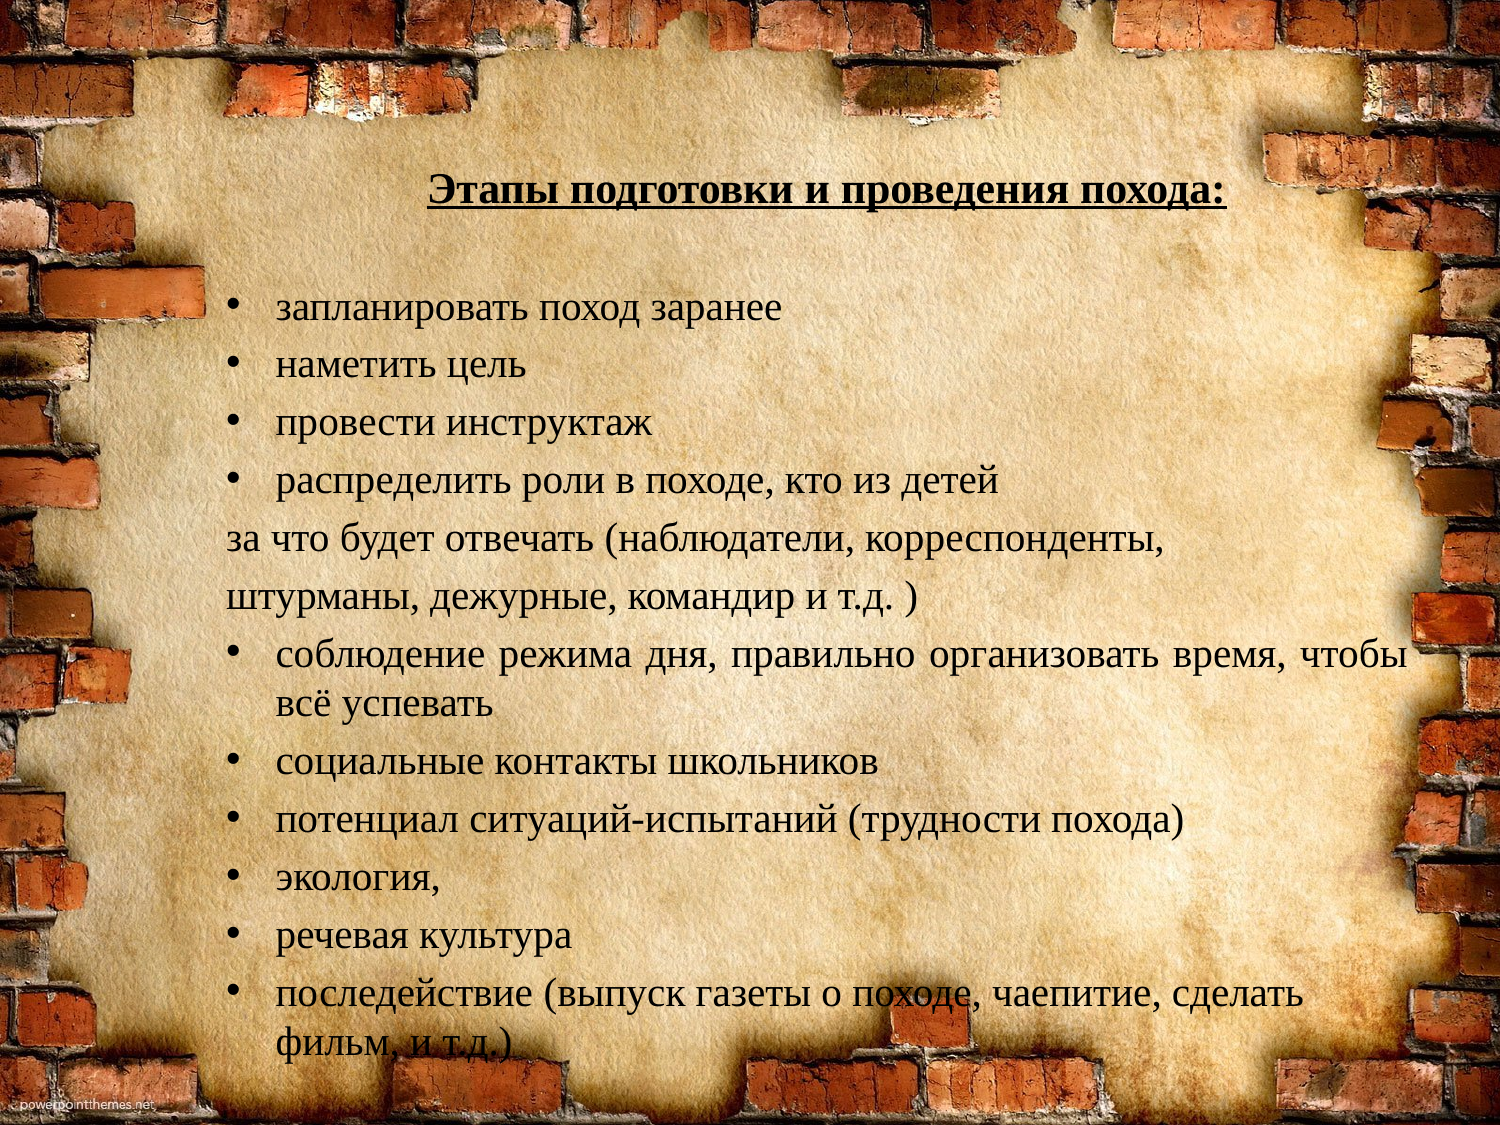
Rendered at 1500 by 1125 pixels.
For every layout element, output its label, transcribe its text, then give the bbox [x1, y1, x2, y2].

picture [0, 0, 1500, 1125]
list Этапы подготовки и проведения похода: запланировать поход заранее наметить цель провести инструктаж распределить роли в походе, кто из детей за что будет отвечать (наблюдатели, корреспонденты, штурманы, дежурные, командир и т.д. ) соблюдение режима дня, правильно организовать время, чтобы всё успевать социальные контакты школьников потенциал ситуаций-испытаний (трудности похода) экология, речевая культура последействие (выпуск газеты о походе, чаепитие, сделать фильм, и т.д.) [210, 152, 1424, 1083]
